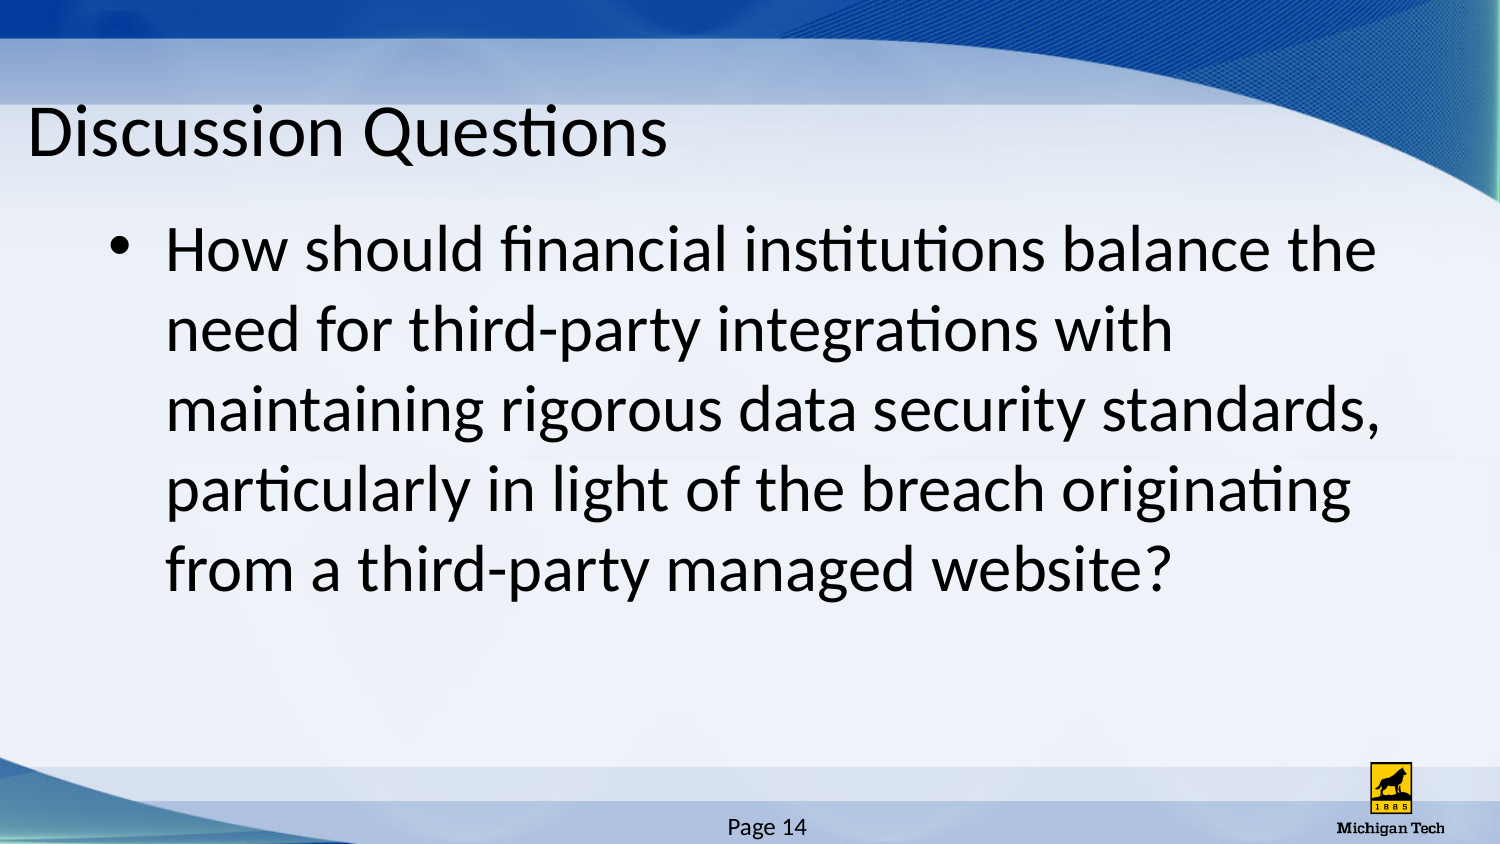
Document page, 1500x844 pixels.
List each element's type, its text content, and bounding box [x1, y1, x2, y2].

title Discussion Questions [12, 56, 1263, 197]
picture [0, 0, 1500, 844]
list How should financial institutions balance the need for third-party integrations with maintaining rigorous data security standards, particularly in light of the breach originating from a third-party managed website? [75, 196, 1425, 797]
